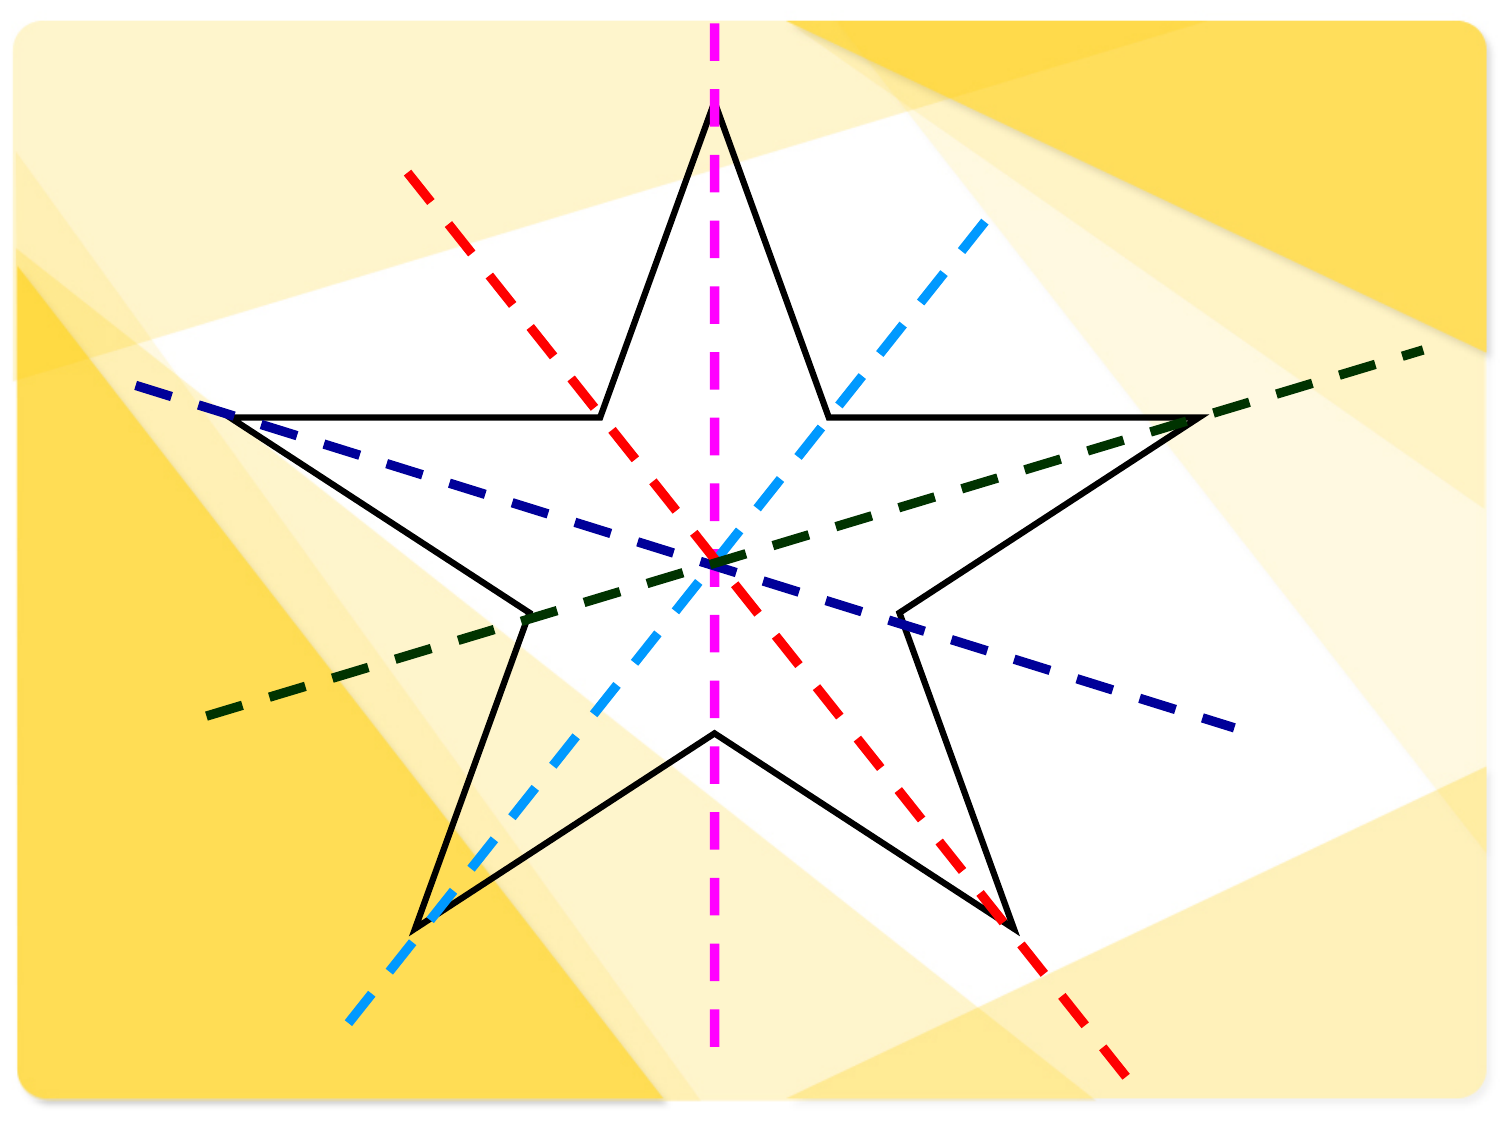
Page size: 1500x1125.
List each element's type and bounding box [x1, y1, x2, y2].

picture [0, 0, 1500, 1125]
text_box [230, 103, 1199, 929]
